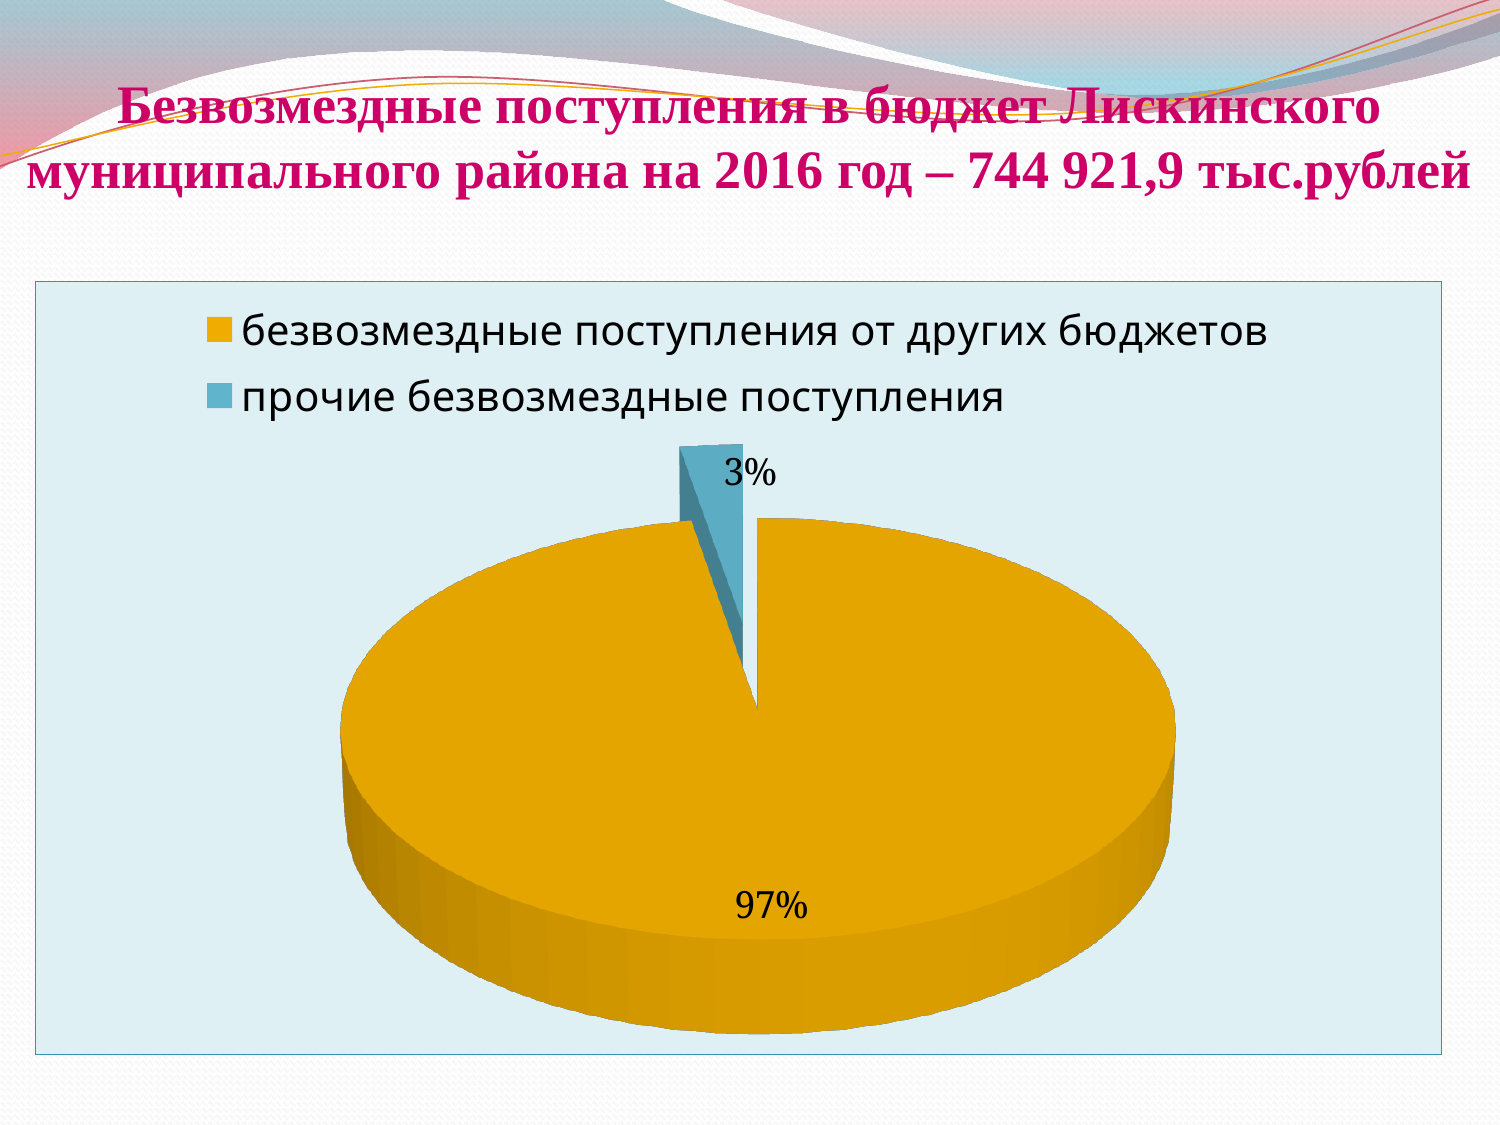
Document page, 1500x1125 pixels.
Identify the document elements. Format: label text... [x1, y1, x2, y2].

title Безвозмездные поступления в бюджет Лискинского муниципального района на 2016 год – 744 921,9 тыс.рублей [0, 35, 1500, 200]
chart [34, 280, 1442, 1055]
